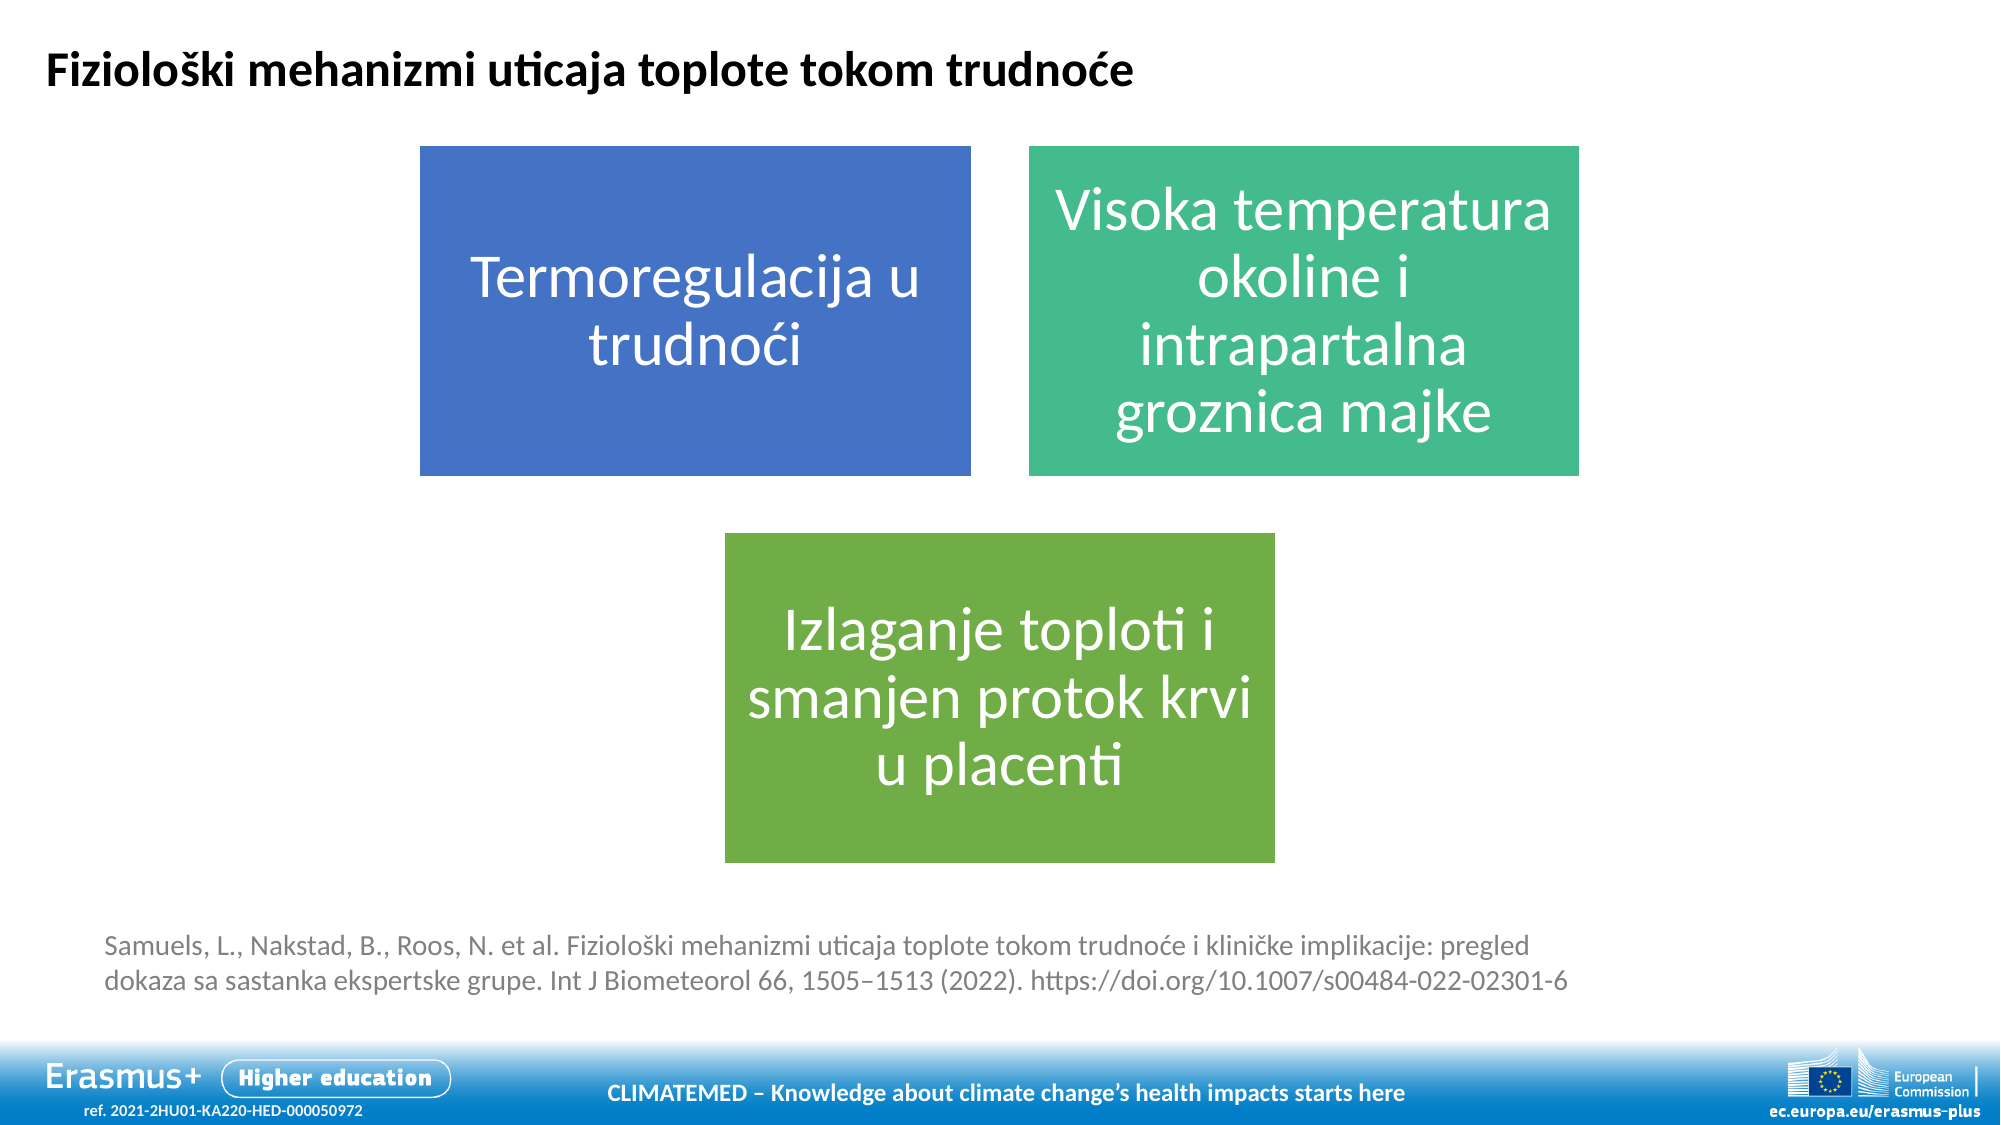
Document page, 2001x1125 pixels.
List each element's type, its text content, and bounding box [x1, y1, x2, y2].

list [184, 144, 1816, 865]
title Fiziološki mehanizmi uticaja toplote tokom trudnoće [31, 25, 1984, 116]
text_box Samuels, L., Nakstad, B., Roos, N. et al. Fiziološki mehanizmi uticaja toplote tokom trudnoće i kliničke implikacije: pregled dokaza sa sastanka ekspertske grupe. Int J Biometeorol 66, 1505–1513 (2022). https://doi.org/10.1007/s00484-022-02301-6 [89, 919, 1605, 1004]
picture [0, 899, 2000, 1125]
